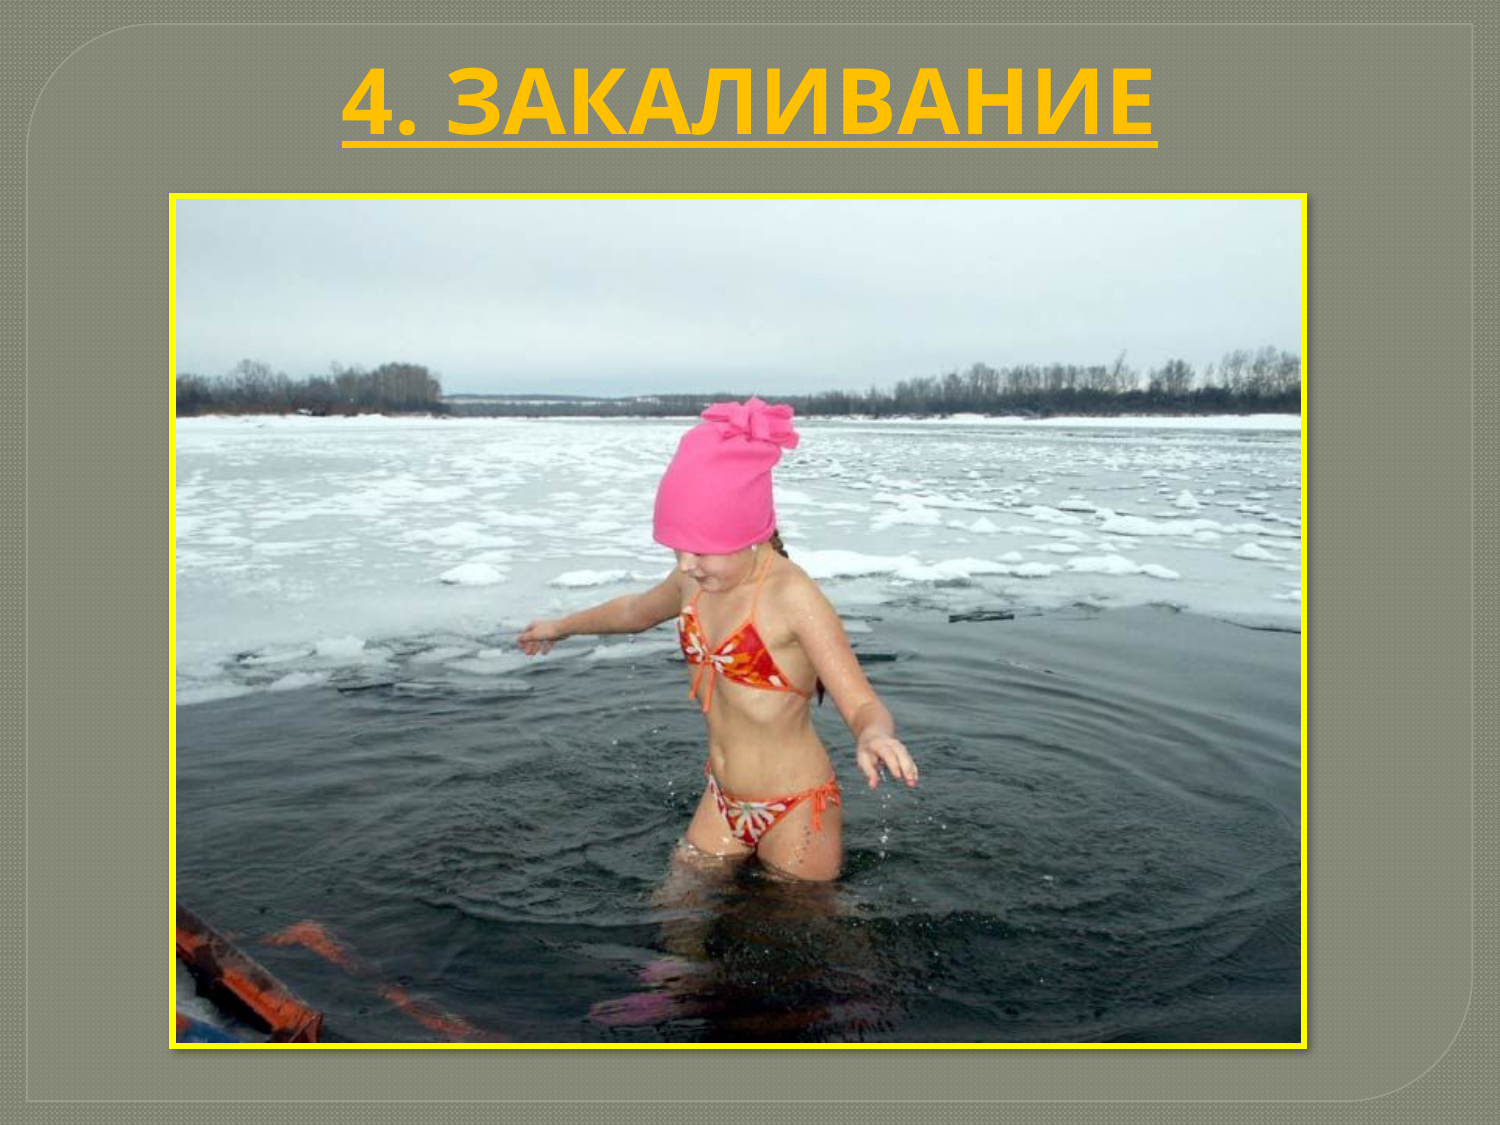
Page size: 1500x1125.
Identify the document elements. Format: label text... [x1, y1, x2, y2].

picture [175, 198, 1301, 1044]
text_box 4. ЗАКАЛИВАНИЕ [35, 35, 1465, 160]
